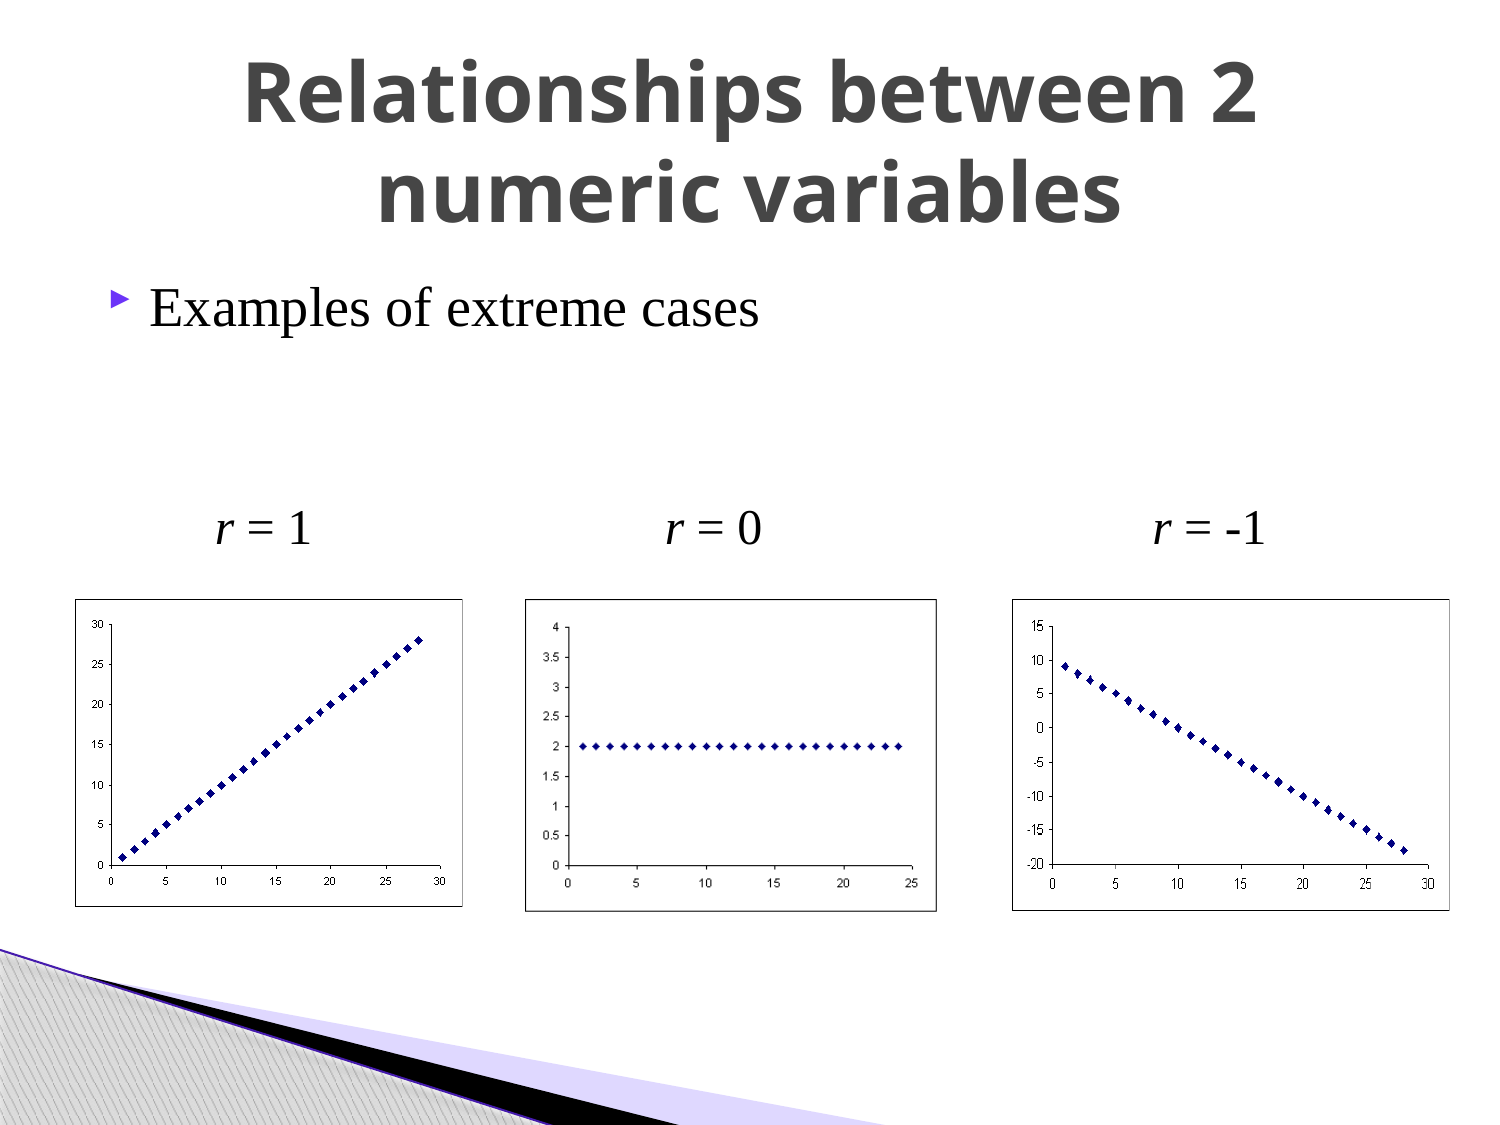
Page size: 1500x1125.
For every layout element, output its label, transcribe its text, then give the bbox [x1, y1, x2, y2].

picture [524, 599, 938, 913]
text_box r = 1 [199, 487, 488, 563]
text_box r = -1 [1137, 487, 1425, 563]
text_box r = 0 [649, 487, 938, 563]
list Examples of extreme cases [75, 262, 1413, 1005]
title Relationships between 2 numeric variables [75, 45, 1425, 233]
picture [1012, 599, 1451, 913]
picture [74, 599, 463, 909]
